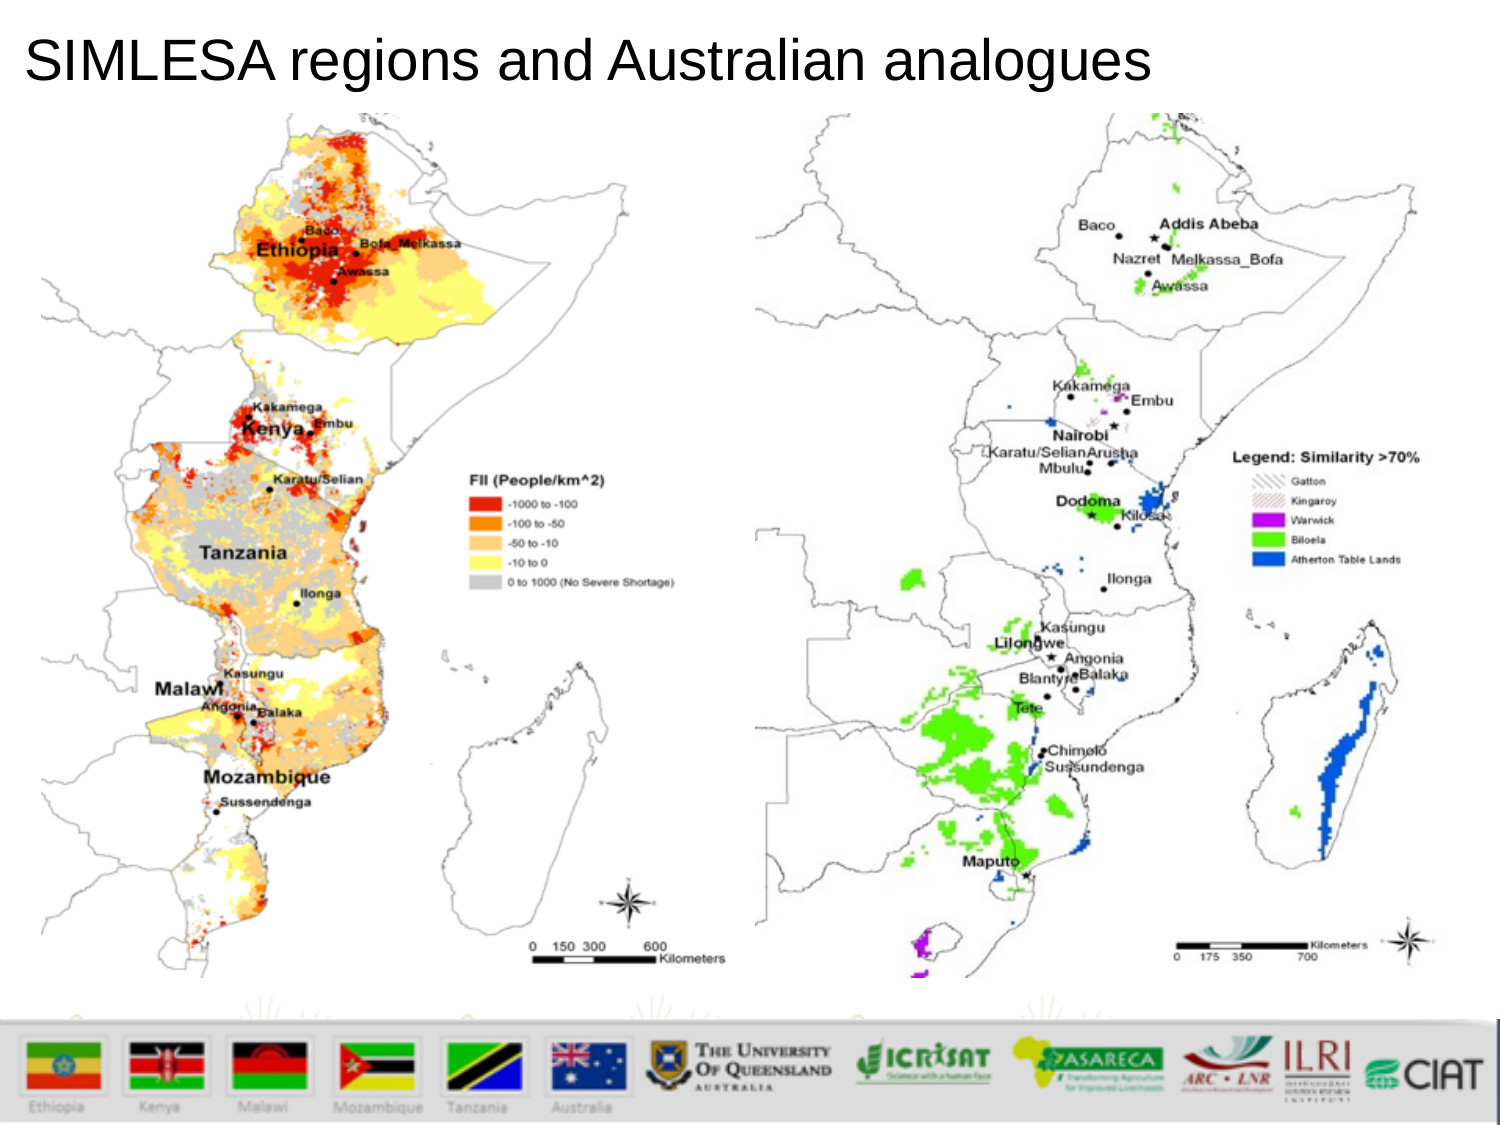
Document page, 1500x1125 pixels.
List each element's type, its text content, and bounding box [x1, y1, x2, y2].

picture [0, 996, 1500, 1125]
picture [755, 113, 1451, 978]
text_box SIMLESA regions and Australian analogues [9, 14, 1458, 100]
picture [41, 113, 739, 978]
